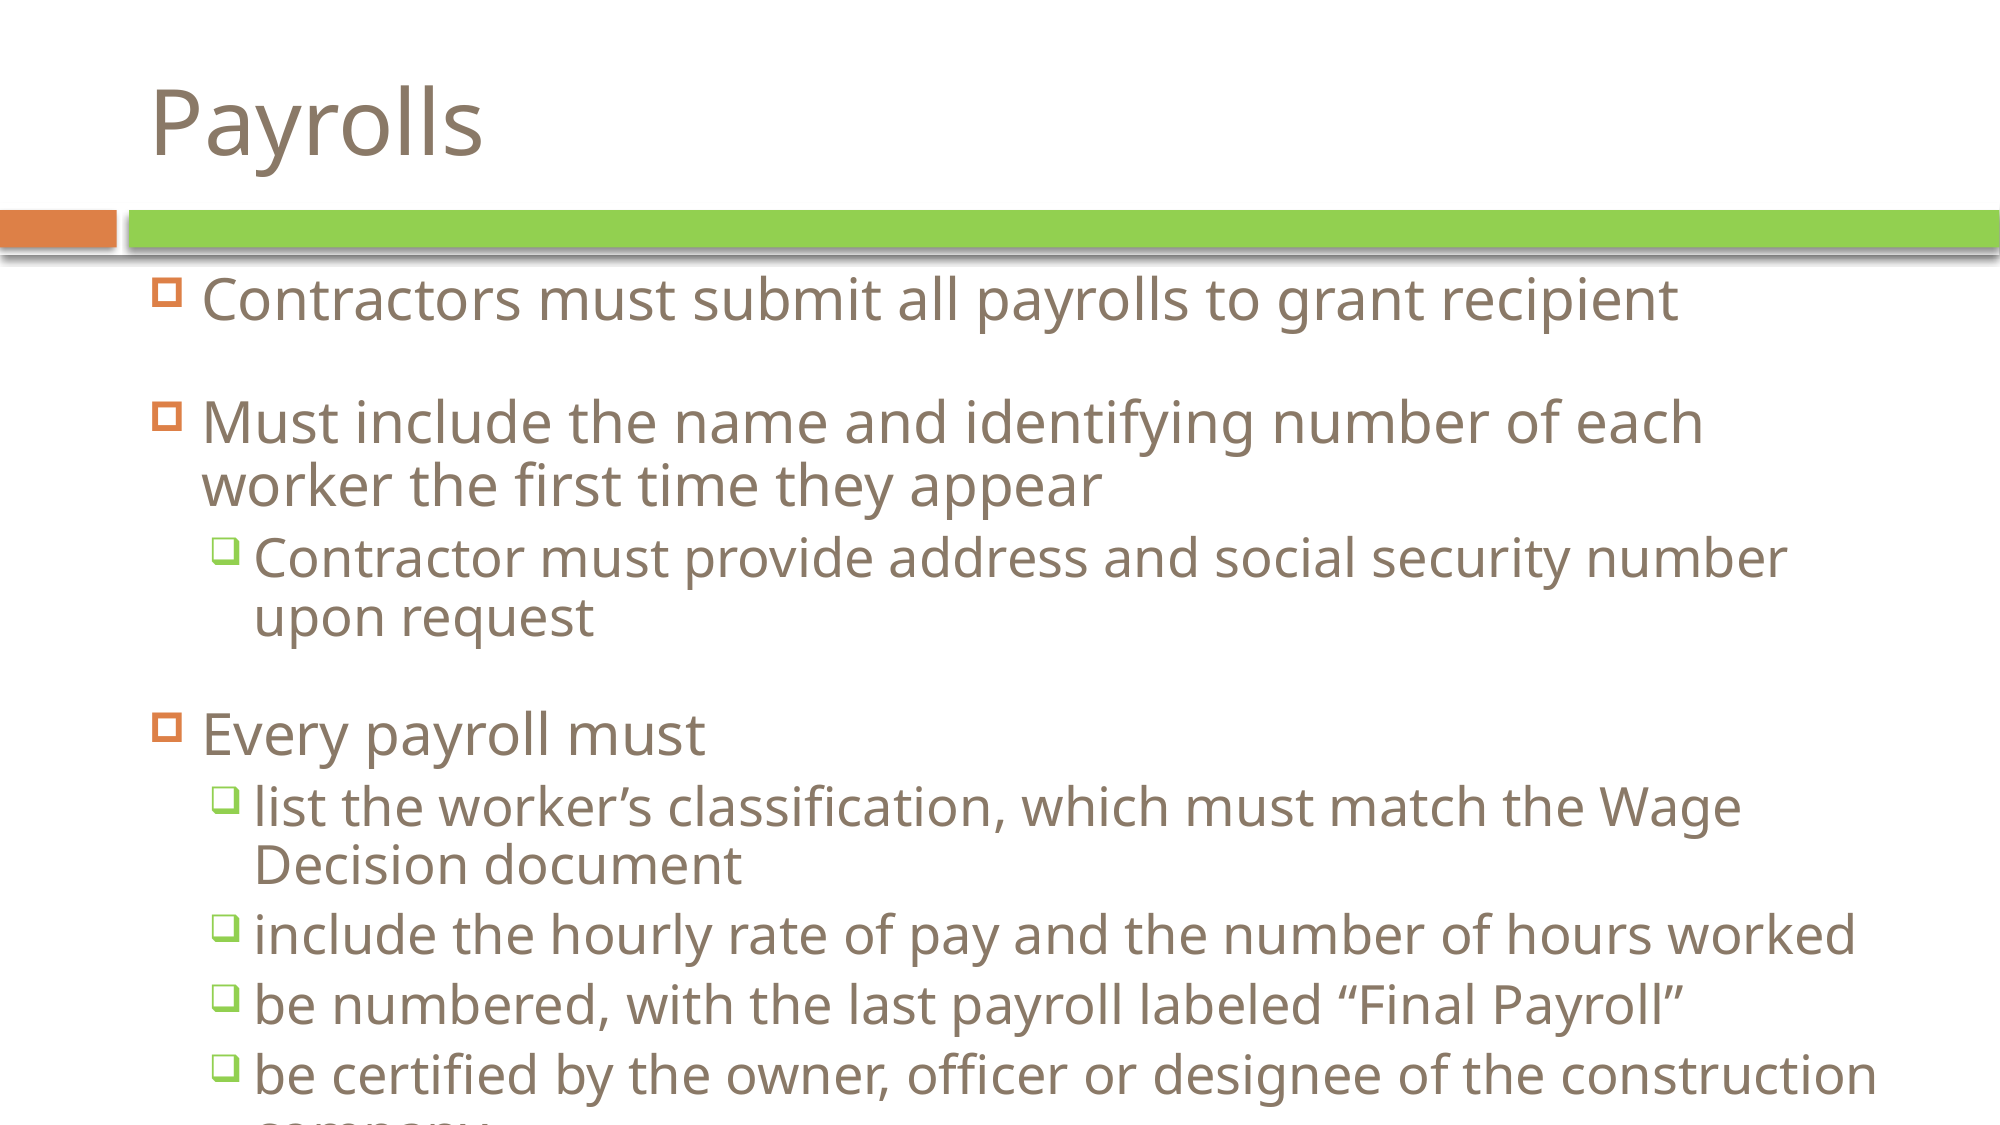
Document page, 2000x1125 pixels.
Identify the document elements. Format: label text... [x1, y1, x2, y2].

list Contractors must submit all payrolls to grant recipient Must include the name and identifying number of each worker the first time they appear Contractor must provide address and social security number upon request Every payroll must list the worker’s classification, which must match the Wage Decision document include the hourly rate of pay and the number of hours worked be numbered, with the last payroll labeled “Final Payroll” be certified by the owner, officer or designee of the construction company [133, 262, 1917, 1050]
title Payrolls [133, 37, 1917, 200]
